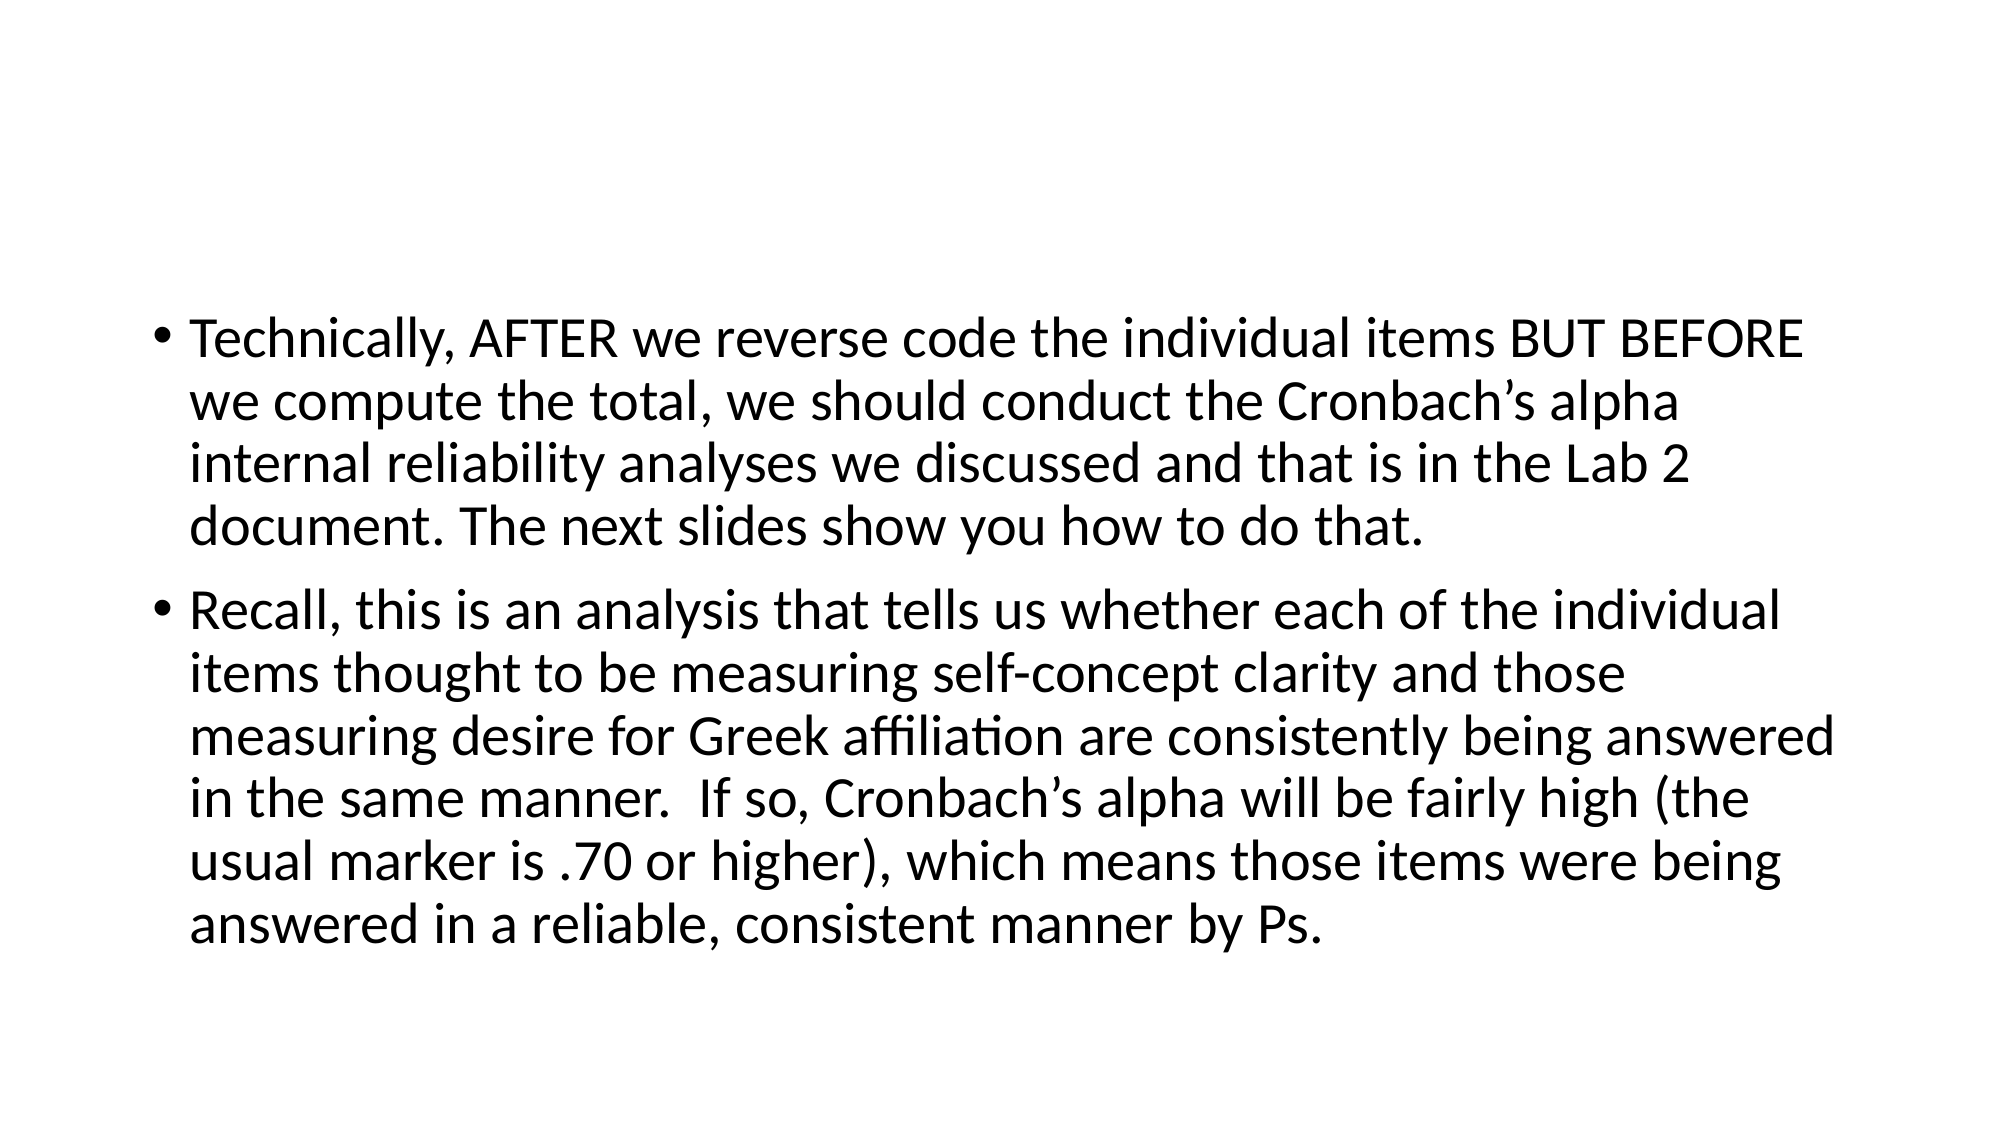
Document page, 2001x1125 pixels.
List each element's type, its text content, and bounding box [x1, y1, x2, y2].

list Technically, AFTER we reverse code the individual items BUT BEFORE we compute the total, we should conduct the Cronbach’s alpha internal reliability analyses we discussed and that is in the Lab 2 document. The next slides show you how to do that. Recall, this is an analysis that tells us whether each of the individual items thought to be measuring self-concept clarity and those measuring desire for Greek affiliation are consistently being answered in the same manner. If so, Cronbach’s alpha will be fairly high (the usual marker is .70 or higher), which means those items were being answered in a reliable, consistent manner by Ps. [137, 299, 1863, 1014]
